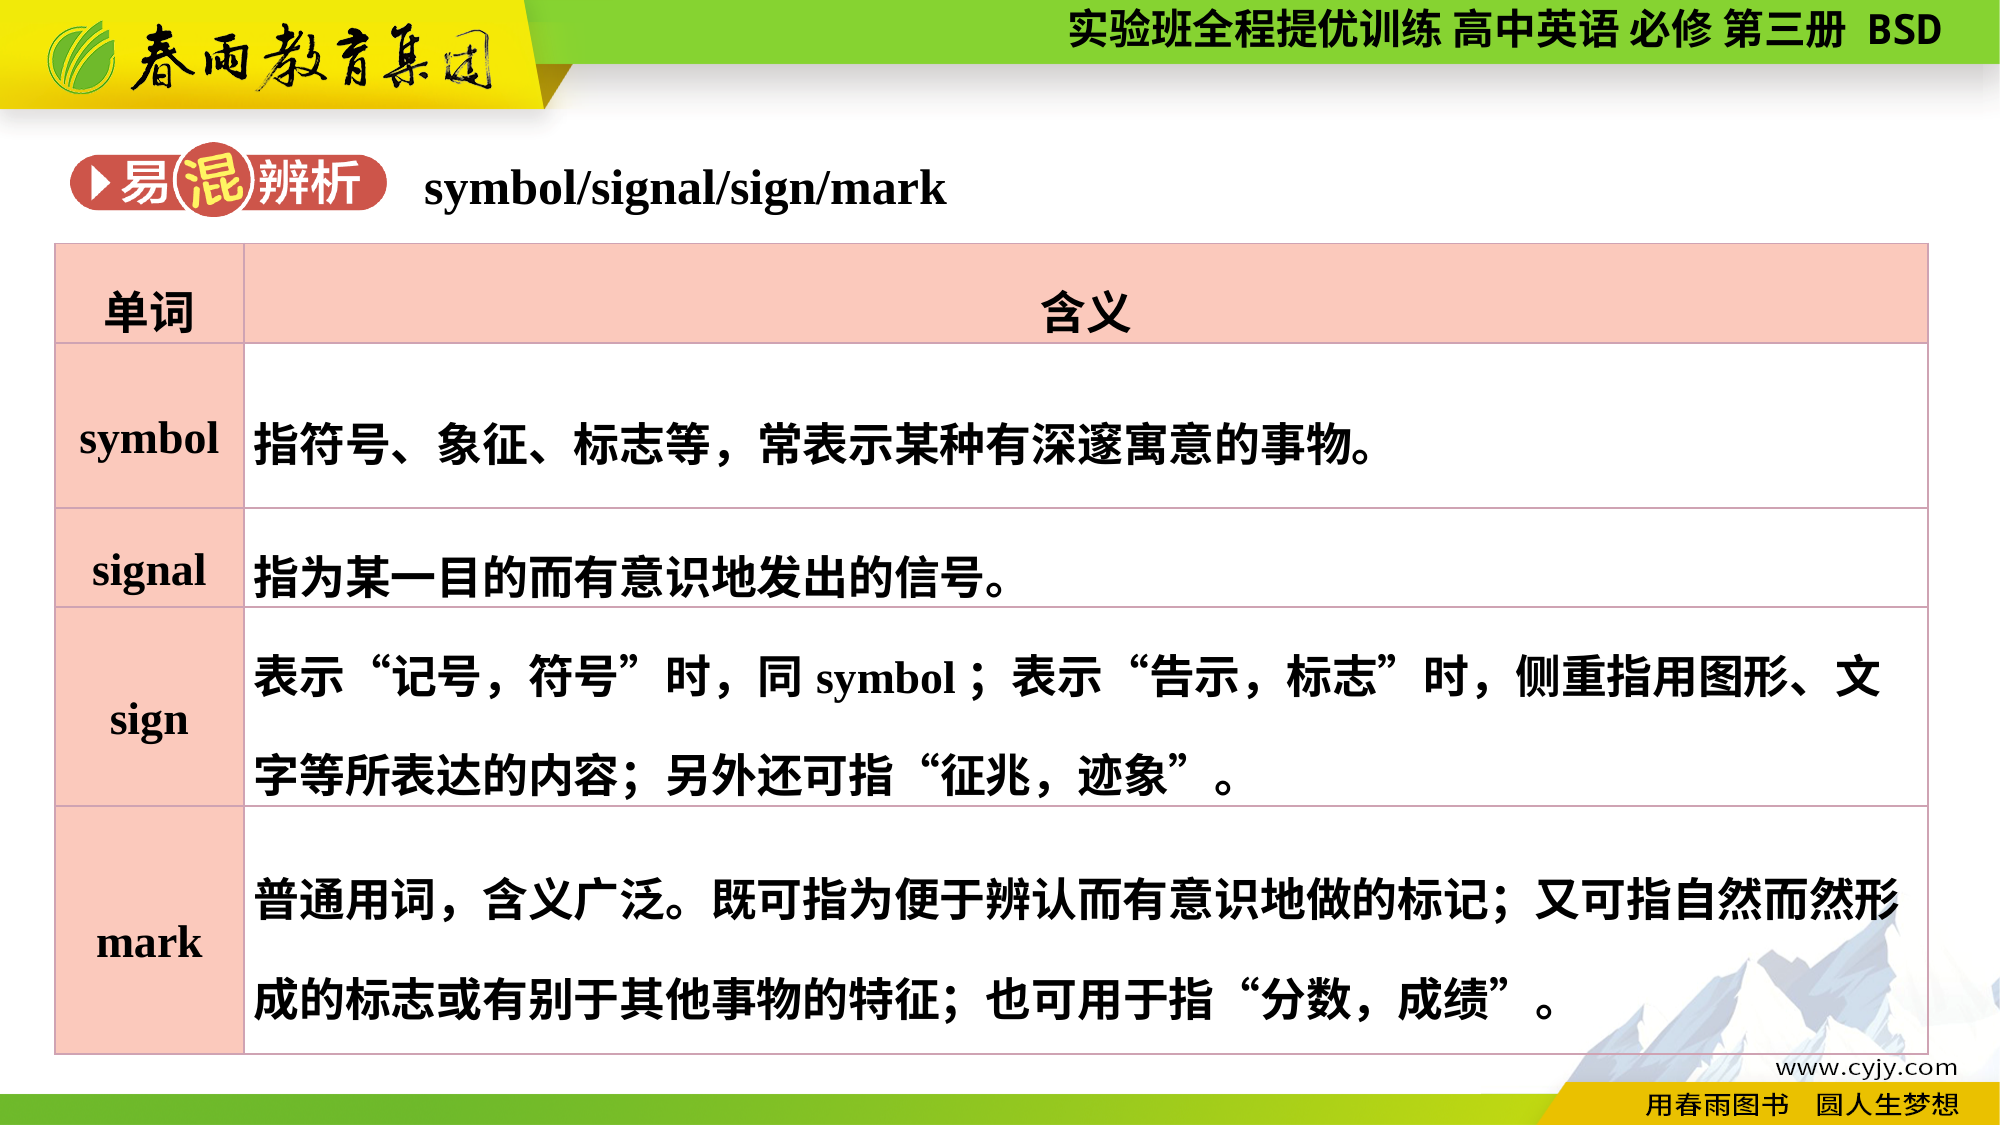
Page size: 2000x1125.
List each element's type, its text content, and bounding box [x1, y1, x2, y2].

table_cell 表示“记号，符号”时，同symbol；表示“告示，标志”时，侧重指用图形、文字等所表达的内容；另外还可指“征兆，迹象”。 [245, 608, 1927, 805]
table_cell 普通用词，含义广泛。既可指为便于辨认而有意识地做的标记；又可指自然而然形成的标志或有别于其他事物的特征；也可用于指“分数，成绩”。 [245, 807, 1927, 1053]
table_cell 指为某一目的而有意识地发出的信号。 [245, 509, 1927, 606]
table_cell 指符号、象征、标志等，常表示某种有深邃寓意的事物。 [245, 344, 1927, 507]
table_header 单词 [56, 244, 243, 342]
table_cell mark [56, 807, 243, 1053]
picture [0, 0, 2000, 1125]
table_cell signal [56, 509, 243, 606]
list symbol/signal/sign/mark [59, 116, 1944, 212]
table_cell sign [56, 608, 243, 805]
table_cell symbol [56, 344, 243, 507]
table_header 含义 [245, 244, 1927, 342]
